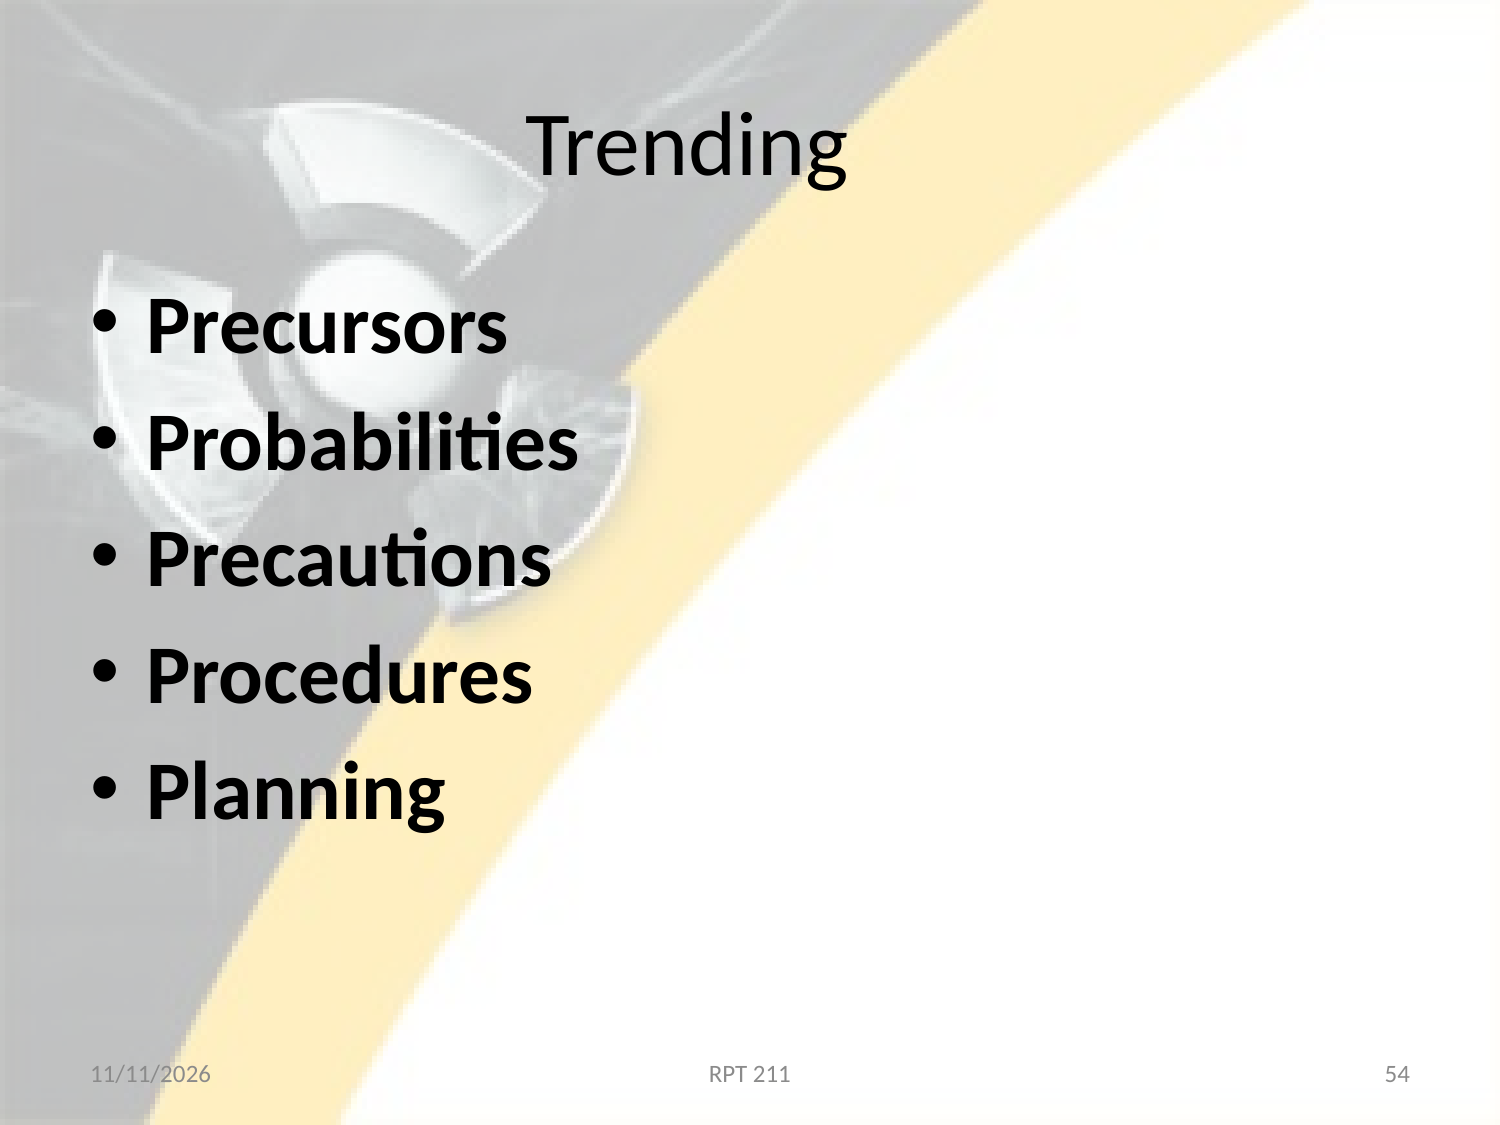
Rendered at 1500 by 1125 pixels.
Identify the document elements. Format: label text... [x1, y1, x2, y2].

footer RPT 211 [512, 1042, 988, 1103]
list Precursors Probabilities Precautions Procedures Planning [75, 262, 1425, 1005]
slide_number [75, 1042, 425, 1103]
slide_number 54 [1074, 1042, 1425, 1103]
title Trending [75, 45, 1425, 233]
